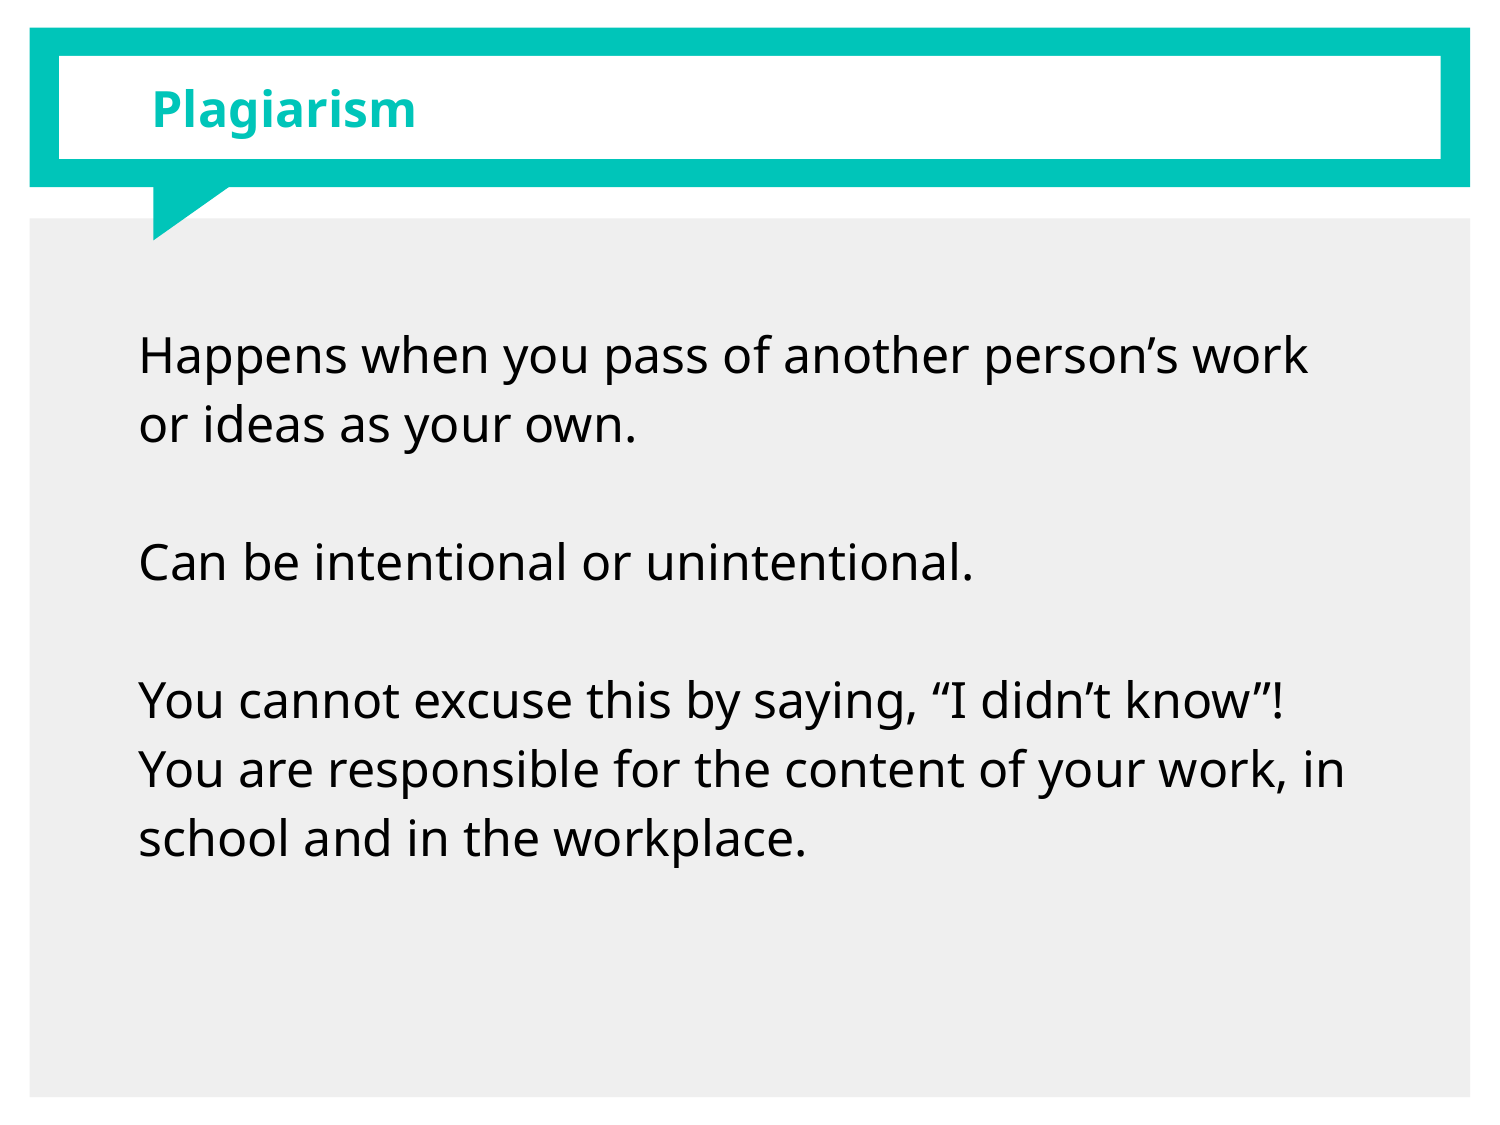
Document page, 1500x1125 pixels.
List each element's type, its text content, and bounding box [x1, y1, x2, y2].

list Happens when you pass of another person’s work or ideas as your own. Can be intentional or unintentional. You cannot excuse this by saying, “I didn’t know”! You are responsible for the content of your work, in school and in the workplace. [123, 299, 1377, 950]
title Plagiarism [136, 27, 1441, 188]
